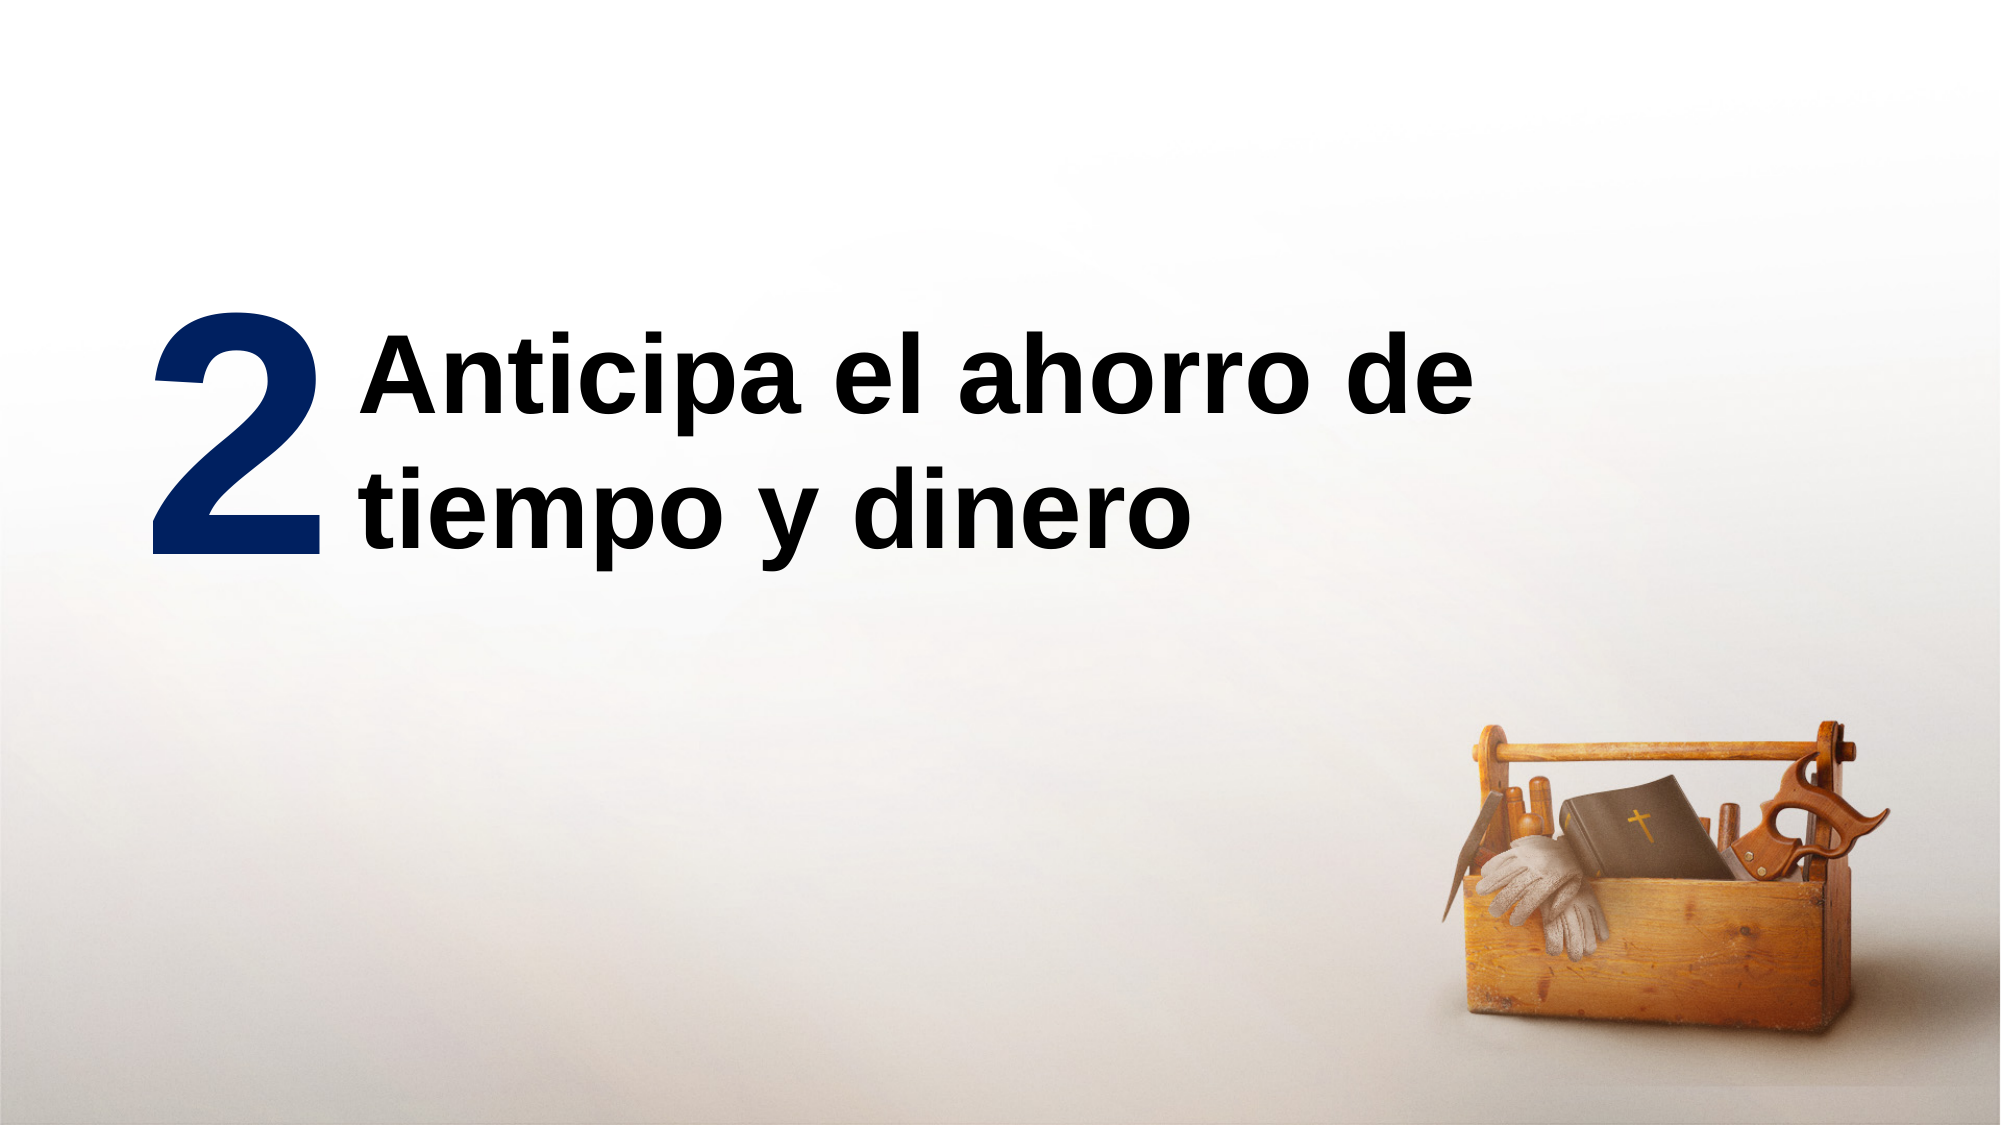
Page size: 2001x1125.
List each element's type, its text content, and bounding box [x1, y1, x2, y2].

picture [0, 0, 2001, 1125]
text_box Anticipa el ahorro de tiempo y dinero [343, 293, 1760, 579]
text_box 2 [126, 200, 343, 631]
